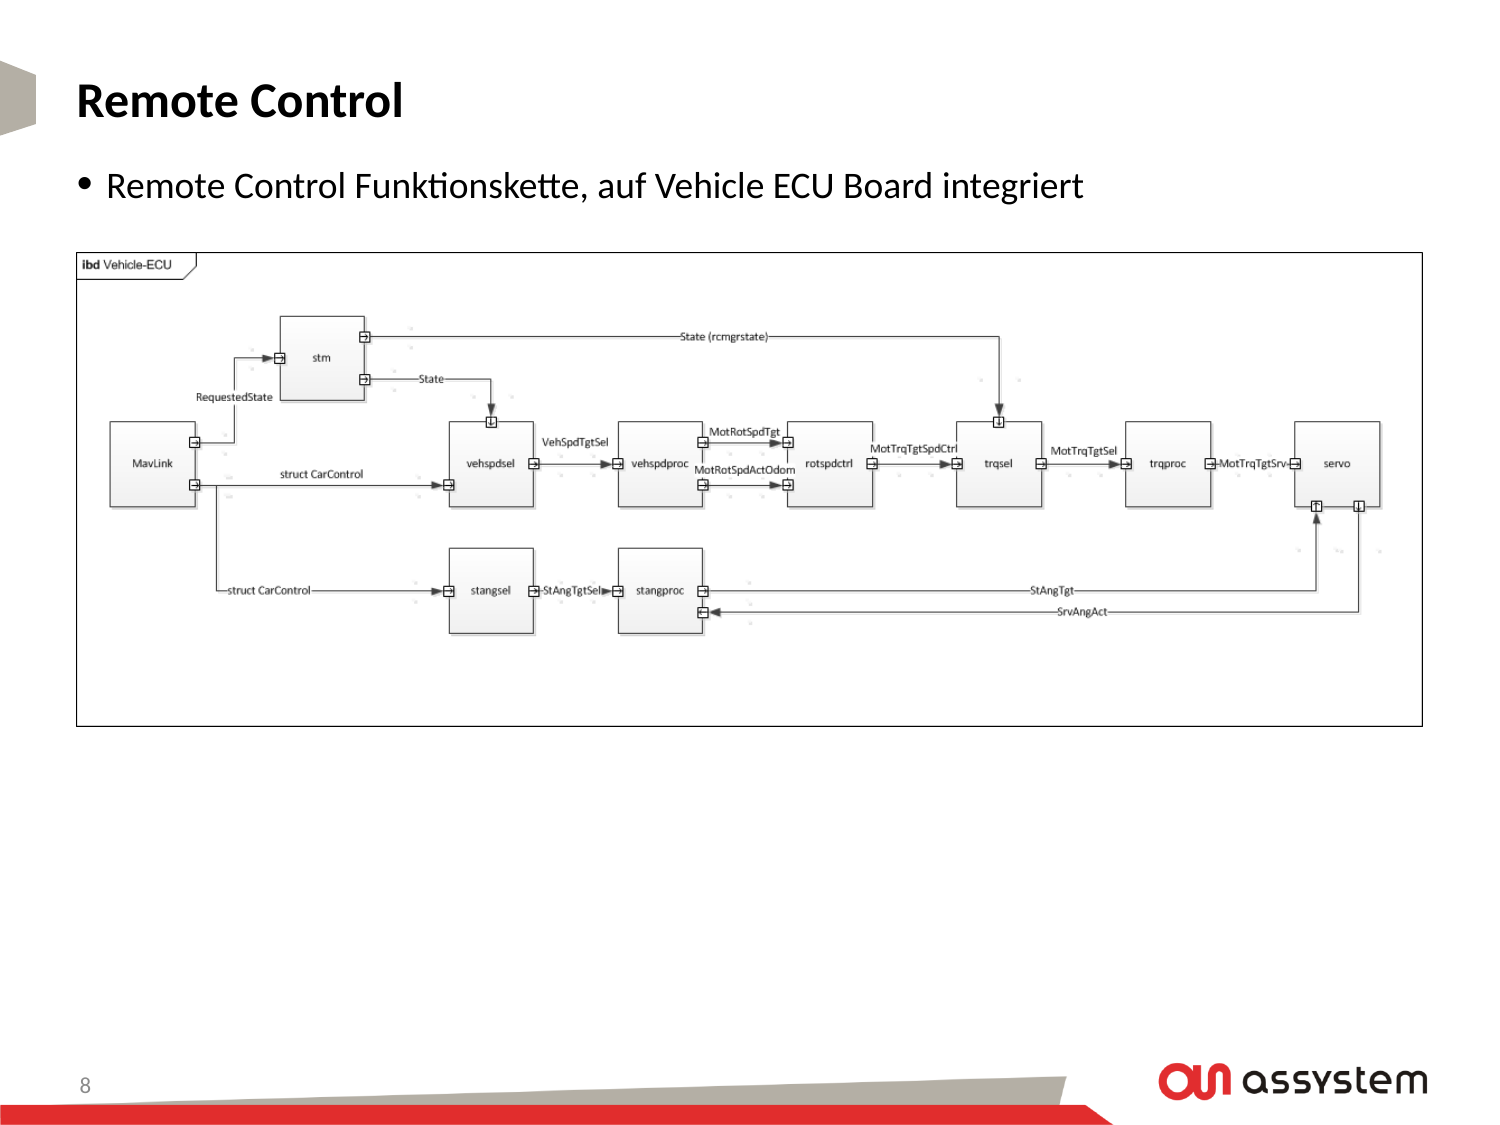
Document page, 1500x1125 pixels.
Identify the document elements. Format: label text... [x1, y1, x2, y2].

title Remote Control [76, 66, 1424, 136]
picture [0, 1035, 1125, 1125]
slide_number 8 [64, 1045, 402, 1106]
list Remote Control Funktionskette, auf Vehicle ECU Board integriert [76, 160, 1424, 220]
picture [76, 251, 1424, 727]
picture [1149, 1035, 1463, 1125]
